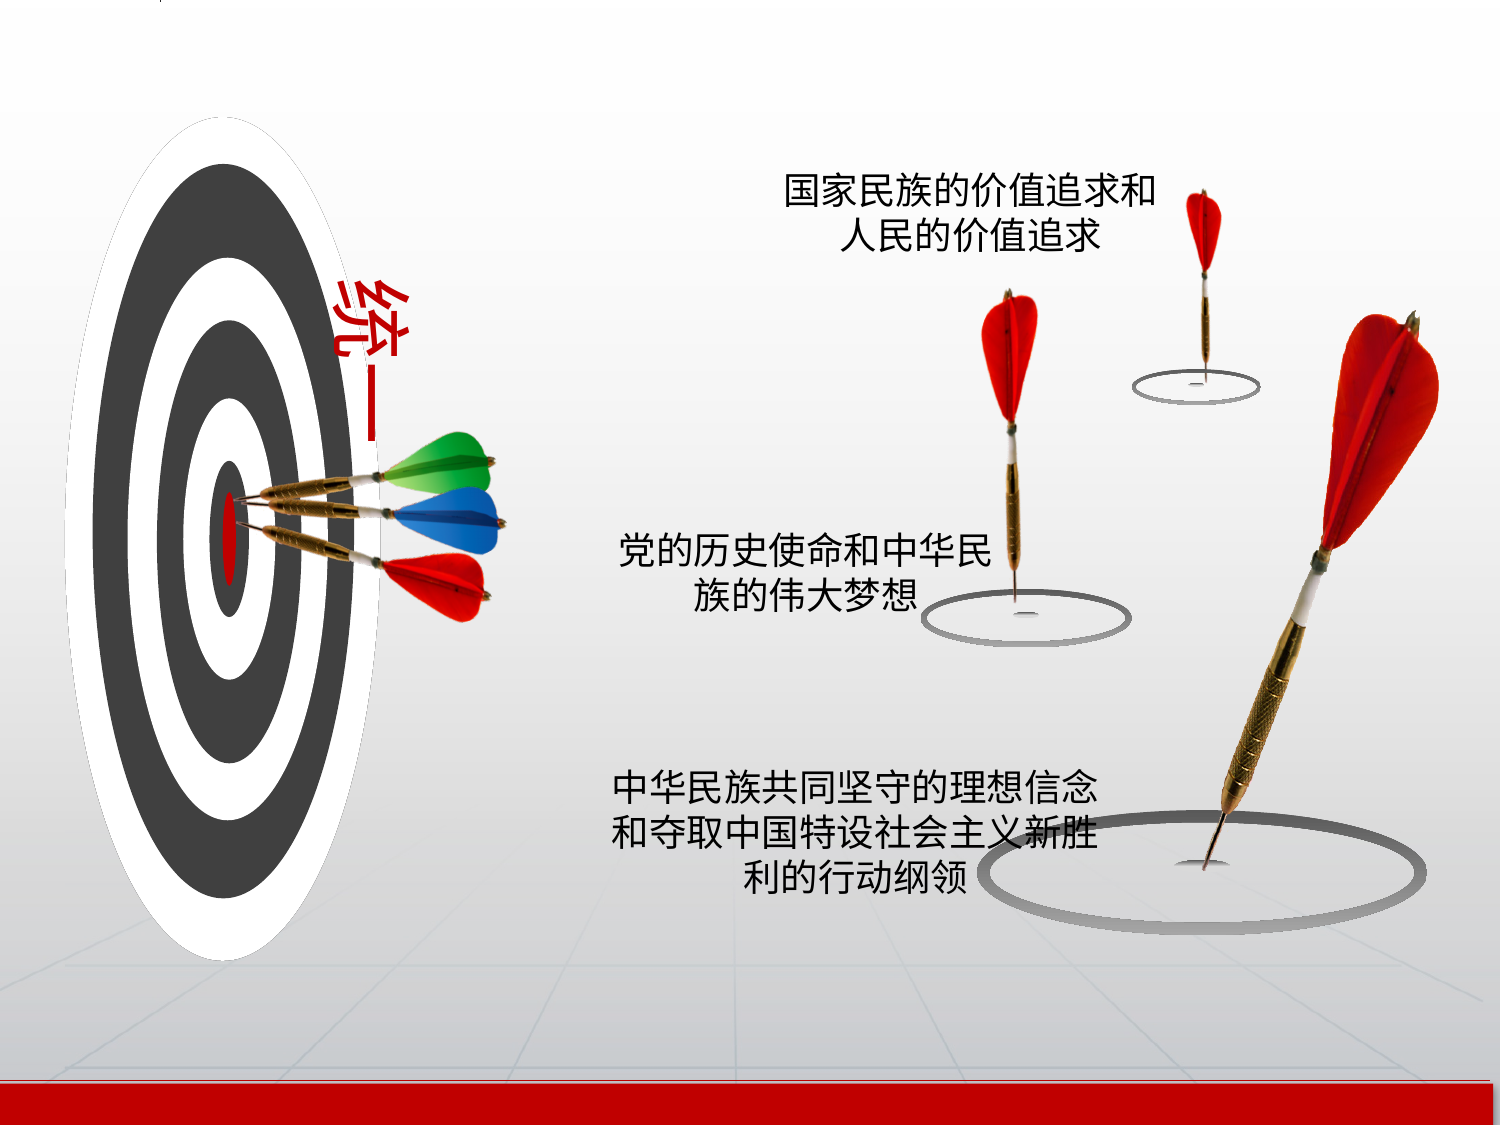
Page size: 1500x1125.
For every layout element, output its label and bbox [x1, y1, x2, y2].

text_box [1131, 193, 1262, 406]
text_box [920, 295, 1132, 648]
text_box [976, 309, 1439, 936]
picture [281, 373, 461, 678]
text_box [64, 116, 381, 962]
text_box [0, 2, 1500, 1125]
text_box [0, 1080, 1494, 1125]
